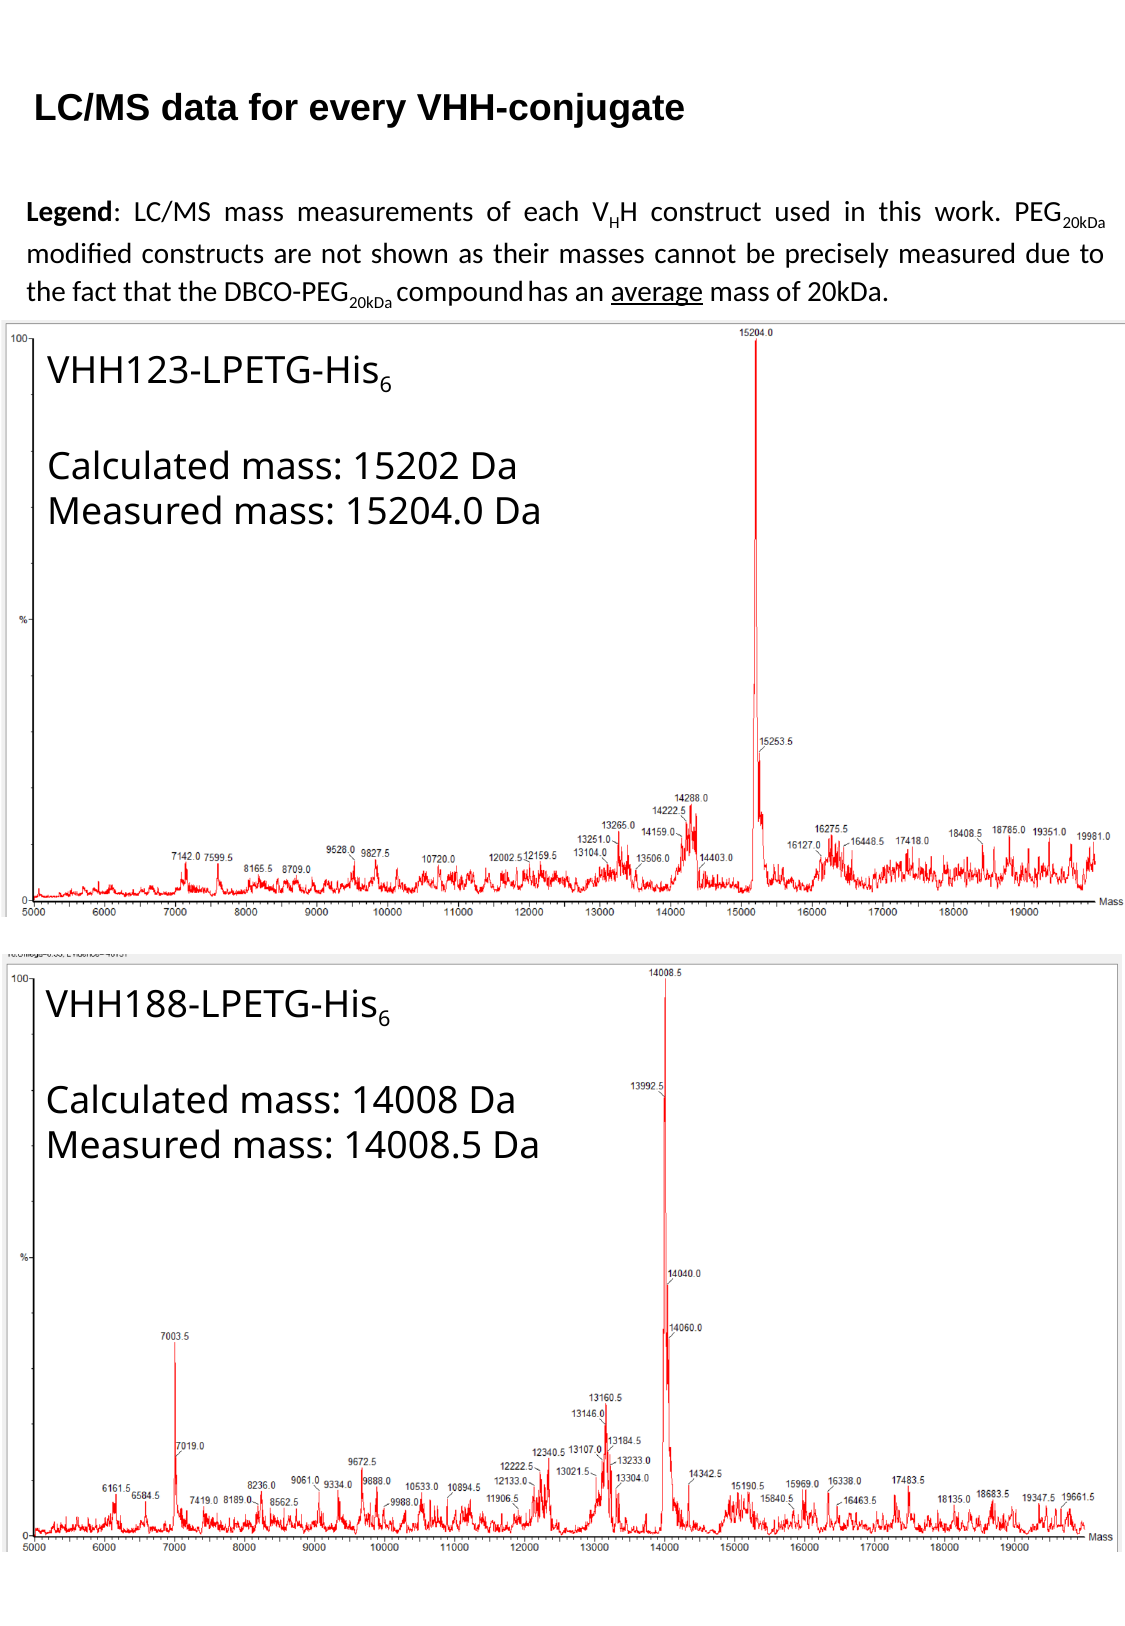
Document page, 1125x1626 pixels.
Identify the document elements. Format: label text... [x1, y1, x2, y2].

text_box Legend: LC/MS mass measurements of each VHH construct used in this work. PEG20kDa modified constructs are not shown as their masses cannot be precisely measured due to the fact that the DBCO-PEG20kDa compound has an average mass of 20kDa. [11, 182, 1121, 320]
picture [0, 320, 1125, 918]
text_box LC/MS data for every VHH-conjugate [19, 75, 906, 136]
picture [0, 954, 1125, 1552]
